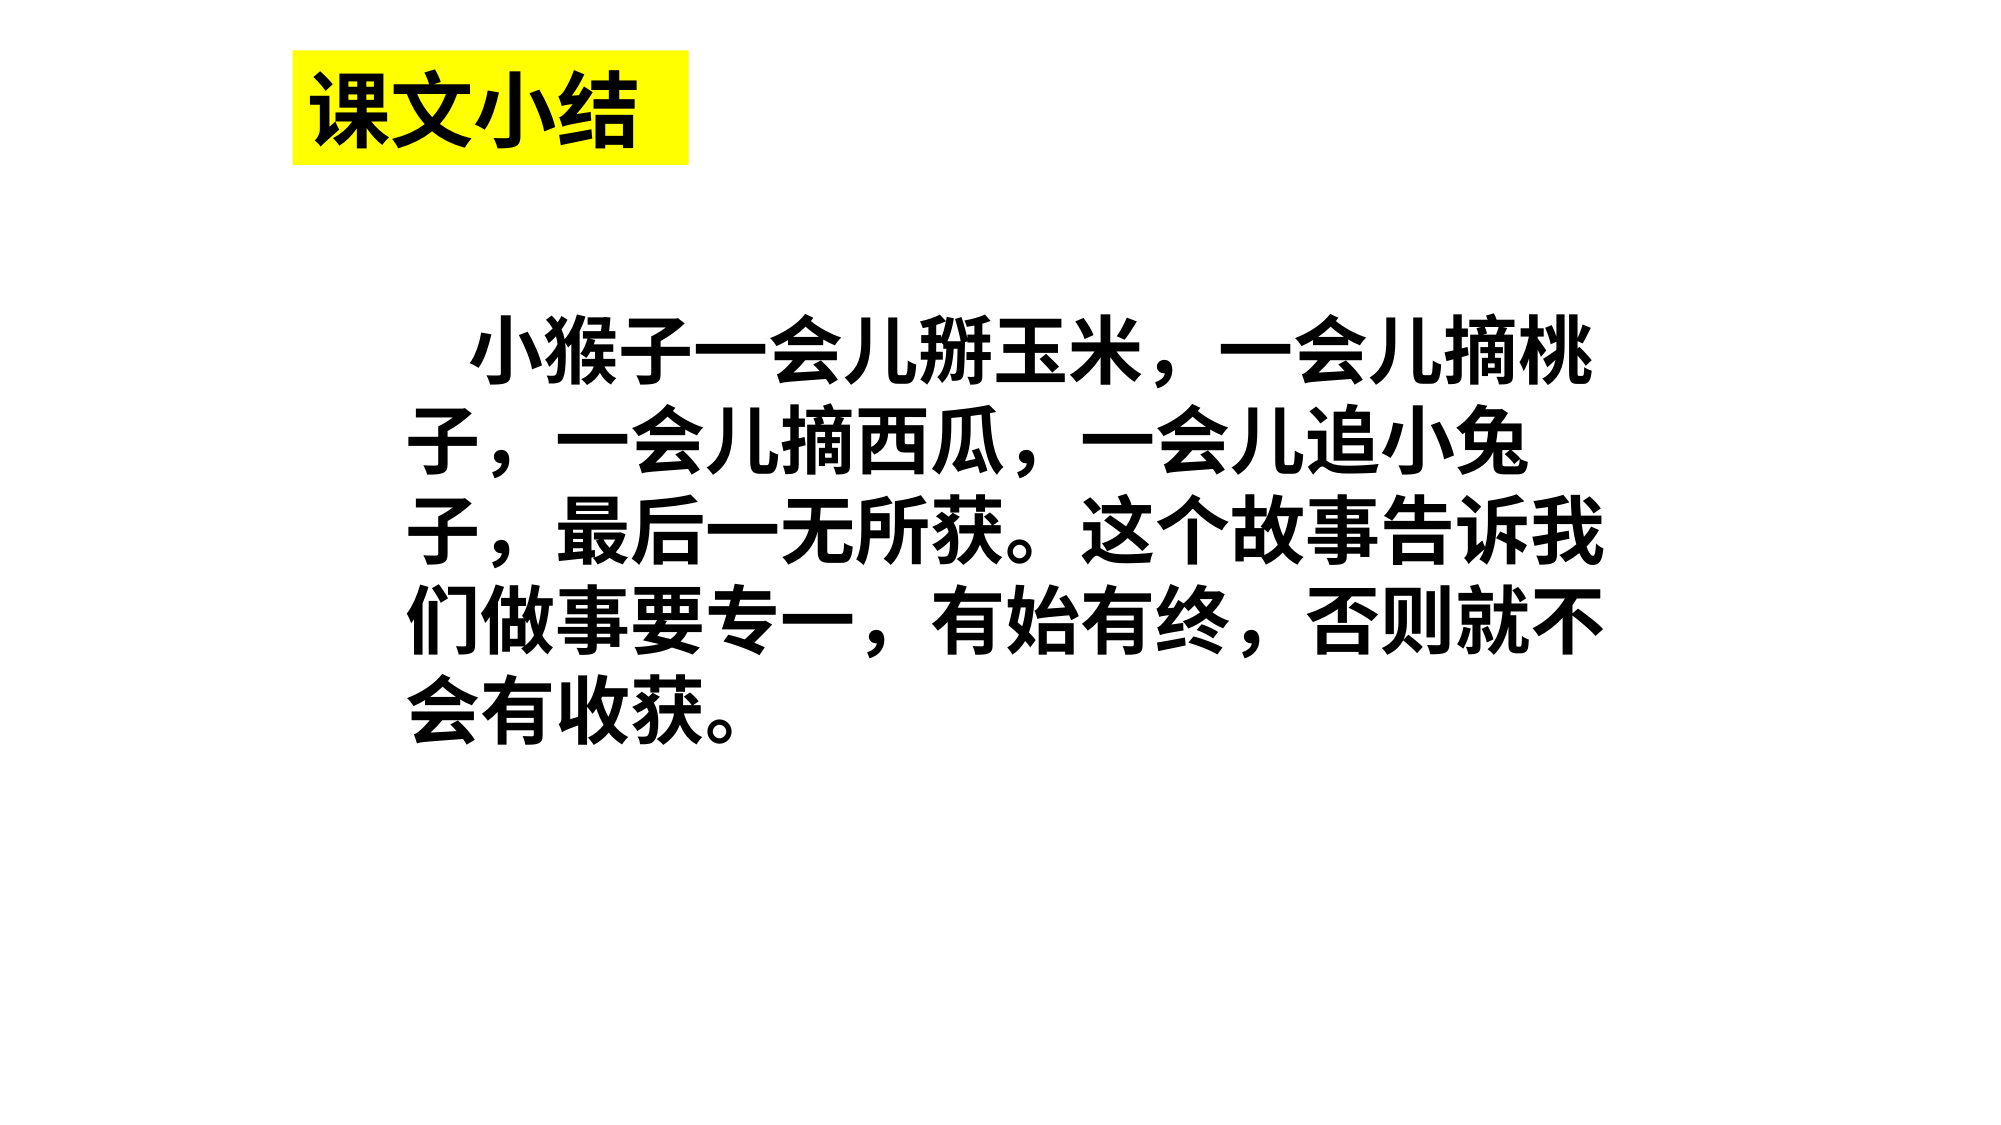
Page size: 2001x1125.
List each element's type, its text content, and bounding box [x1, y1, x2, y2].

text_box 课文小结 [292, 50, 689, 165]
text_box 小猴子一会儿掰玉米，一会儿摘桃子，一会儿摘西瓜，一会儿追小兔子，最后一无所获。这个故事告诉我们做事要专一，有始有终，否则就不会有收获。 [333, 191, 1684, 934]
